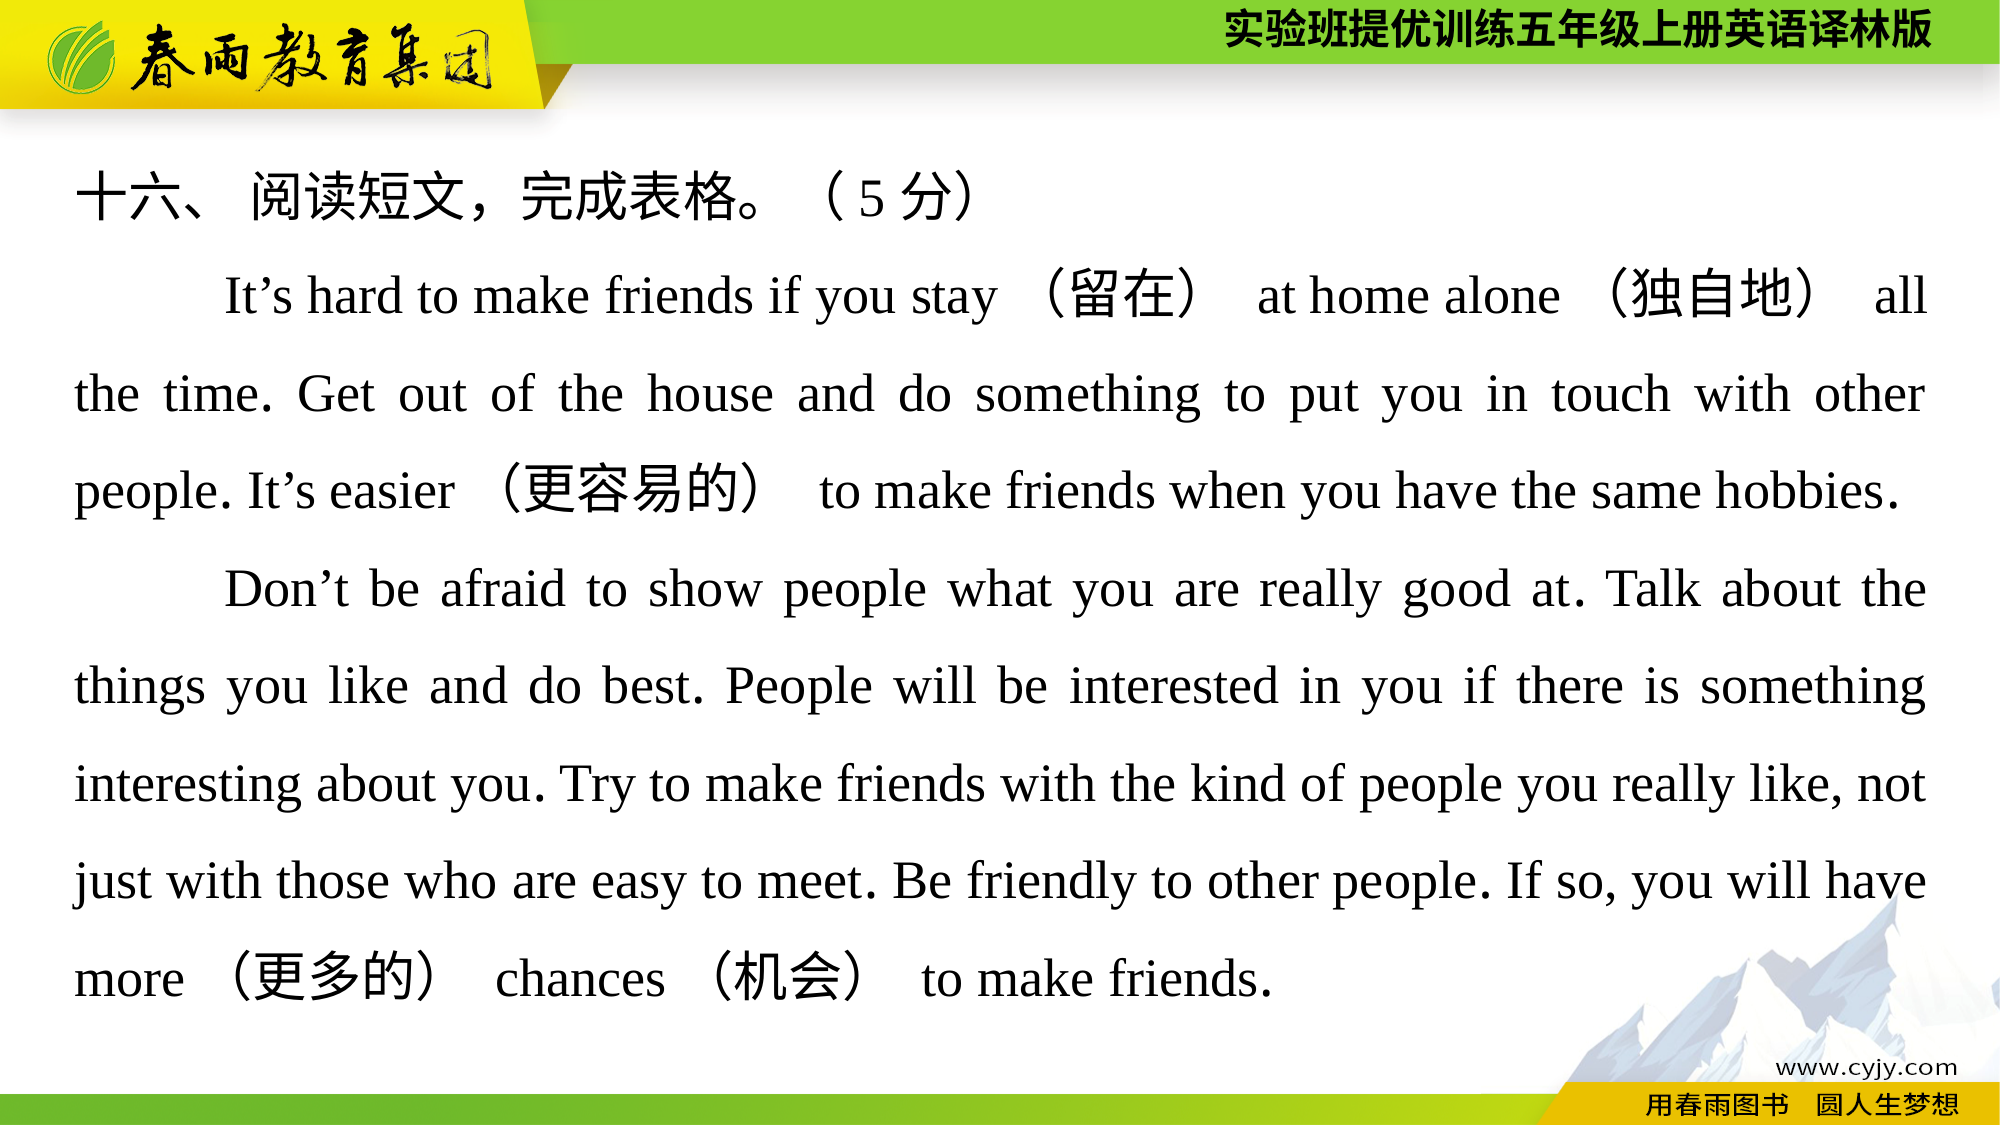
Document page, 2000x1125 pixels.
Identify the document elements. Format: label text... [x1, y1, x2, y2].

picture [0, 0, 2000, 1125]
list 十六、 阅读短文，完成表格。（5分） It’s hard to make friends if you stay（留在） at home alone（独自地） all the time. Get out of the house and do something to put you in touch with other people. It’s easier（更容易的） to make friends when you have the same hobbies. Don’t be afraid to show people what you are really good at. Talk about the things you like and do best. People will be interested in you if there is something interesting about you. Try to make friends with the kind of people you really like, not just with those who are easy to meet. Be friendly to other people. If so, you will have more（更多的） chances（机会） to make friends. [59, 122, 1944, 1012]
